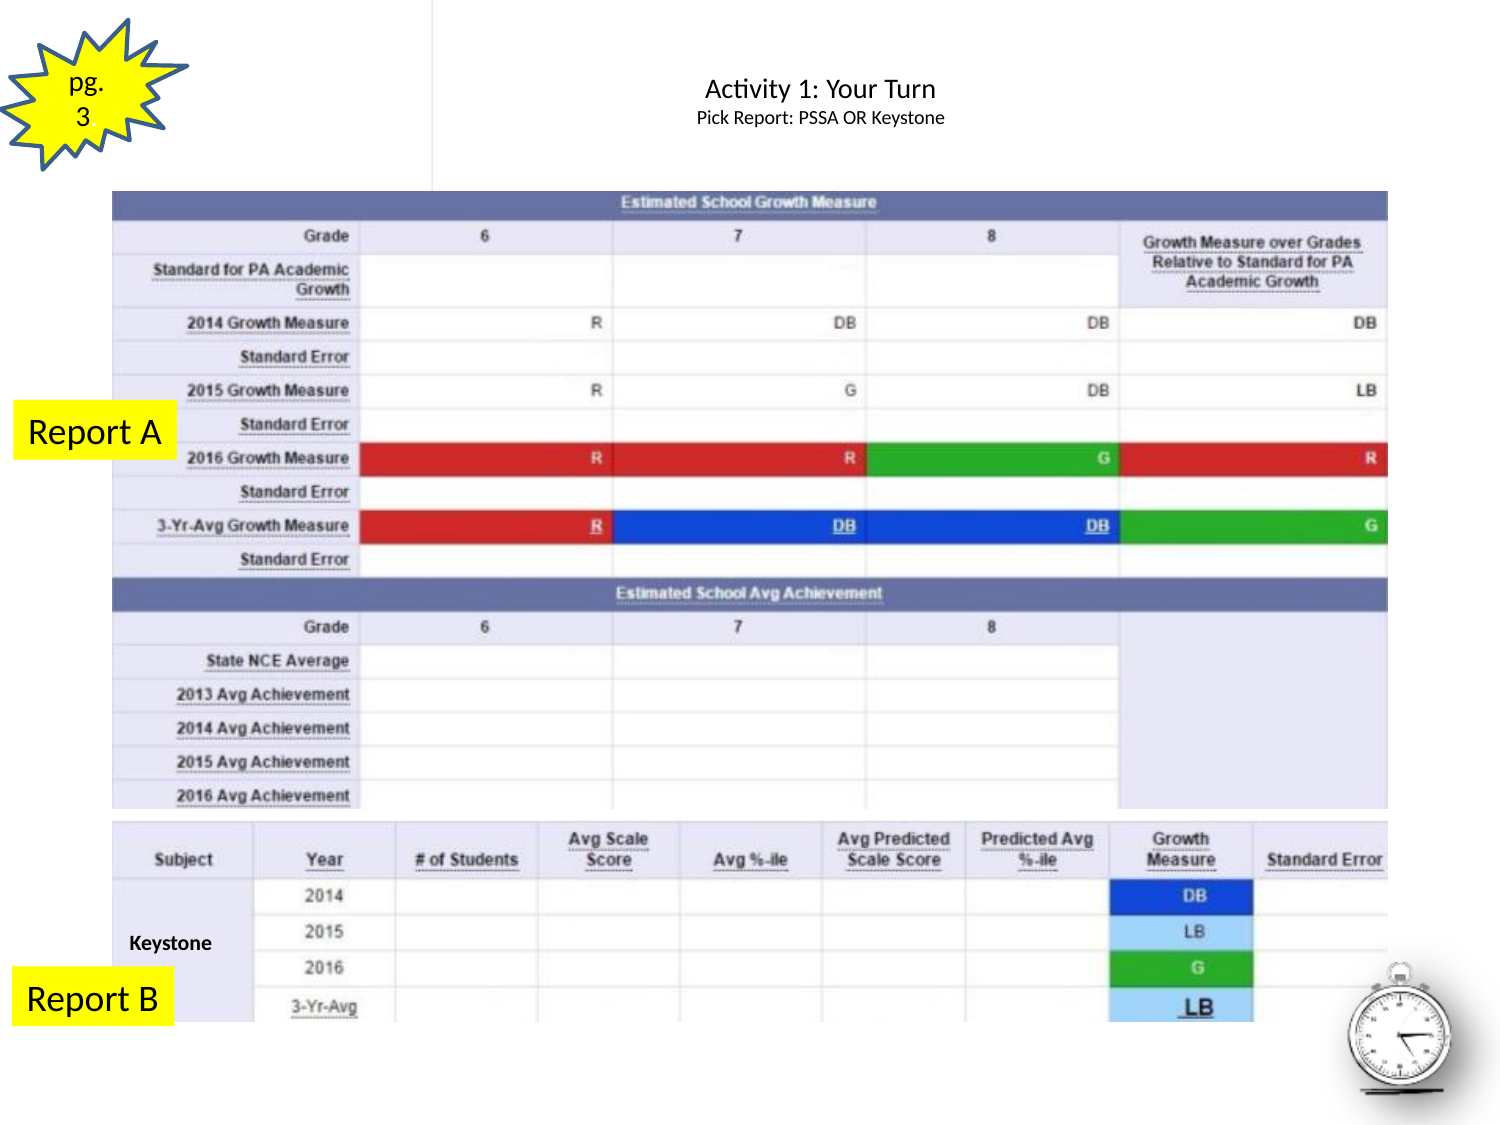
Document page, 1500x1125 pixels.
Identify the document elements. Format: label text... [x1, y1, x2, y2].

picture [1336, 962, 1461, 1097]
title Activity 1: Your Turn Pick Report: PSSA OR Keystone [187, 62, 1455, 137]
text_box Report A [13, 399, 107, 460]
text_box Report B [11, 966, 110, 1027]
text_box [112, 191, 1388, 1022]
text_box pg. 3. [0, 17, 190, 172]
